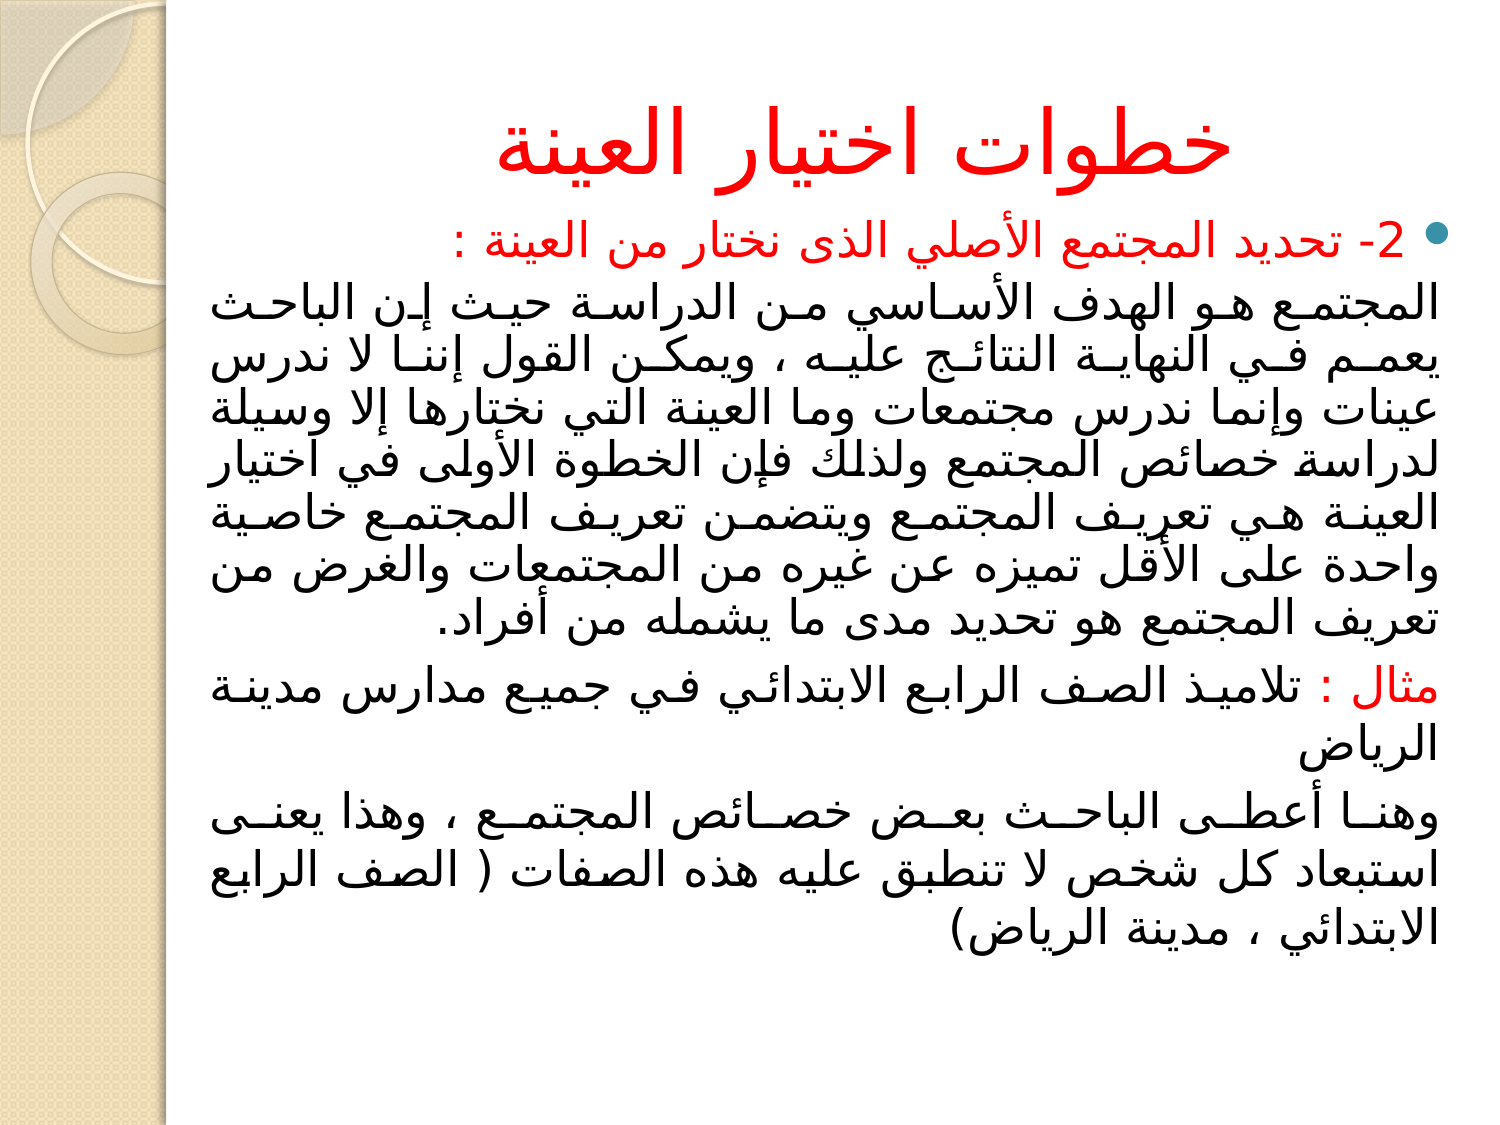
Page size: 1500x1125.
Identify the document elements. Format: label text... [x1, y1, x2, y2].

title خطوات اختيار العينة [235, 45, 1466, 208]
list 2- تحديد المجتمع الأصلي الذى نختار من العينة : المجتمع هو الهدف الأساسي من الدراسة حيث إن الباحث يعمم في النهاية النتائج عليه ، ويمكن القول إننا لا ندرس عينات وإنما ندرس مجتمعات وما العينة التي نختارها إلا وسيلة لدراسة خصائص المجتمع ولذلك فإن الخطوة الأولى في اختيار العينة هي تعريف المجتمع ويتضمن تعريف المجتمع خاصية واحدة على الأقل تميزه عن غيره من المجتمعات والغرض من تعريف المجتمع هو تحديد مدى ما يشمله من أفراد. مثال : تلاميذ الصف الرابع الابتدائي في جميع مدارس مدينة الرياض وهنا أعطى الباحث بعض خصائص المجتمع ، وهذا يعنى استبعاد كل شخص لا تنطبق عليه هذه الصفات ( الصف الرابع الابتدائي ، مدينة الرياض) [194, 208, 1466, 1025]
